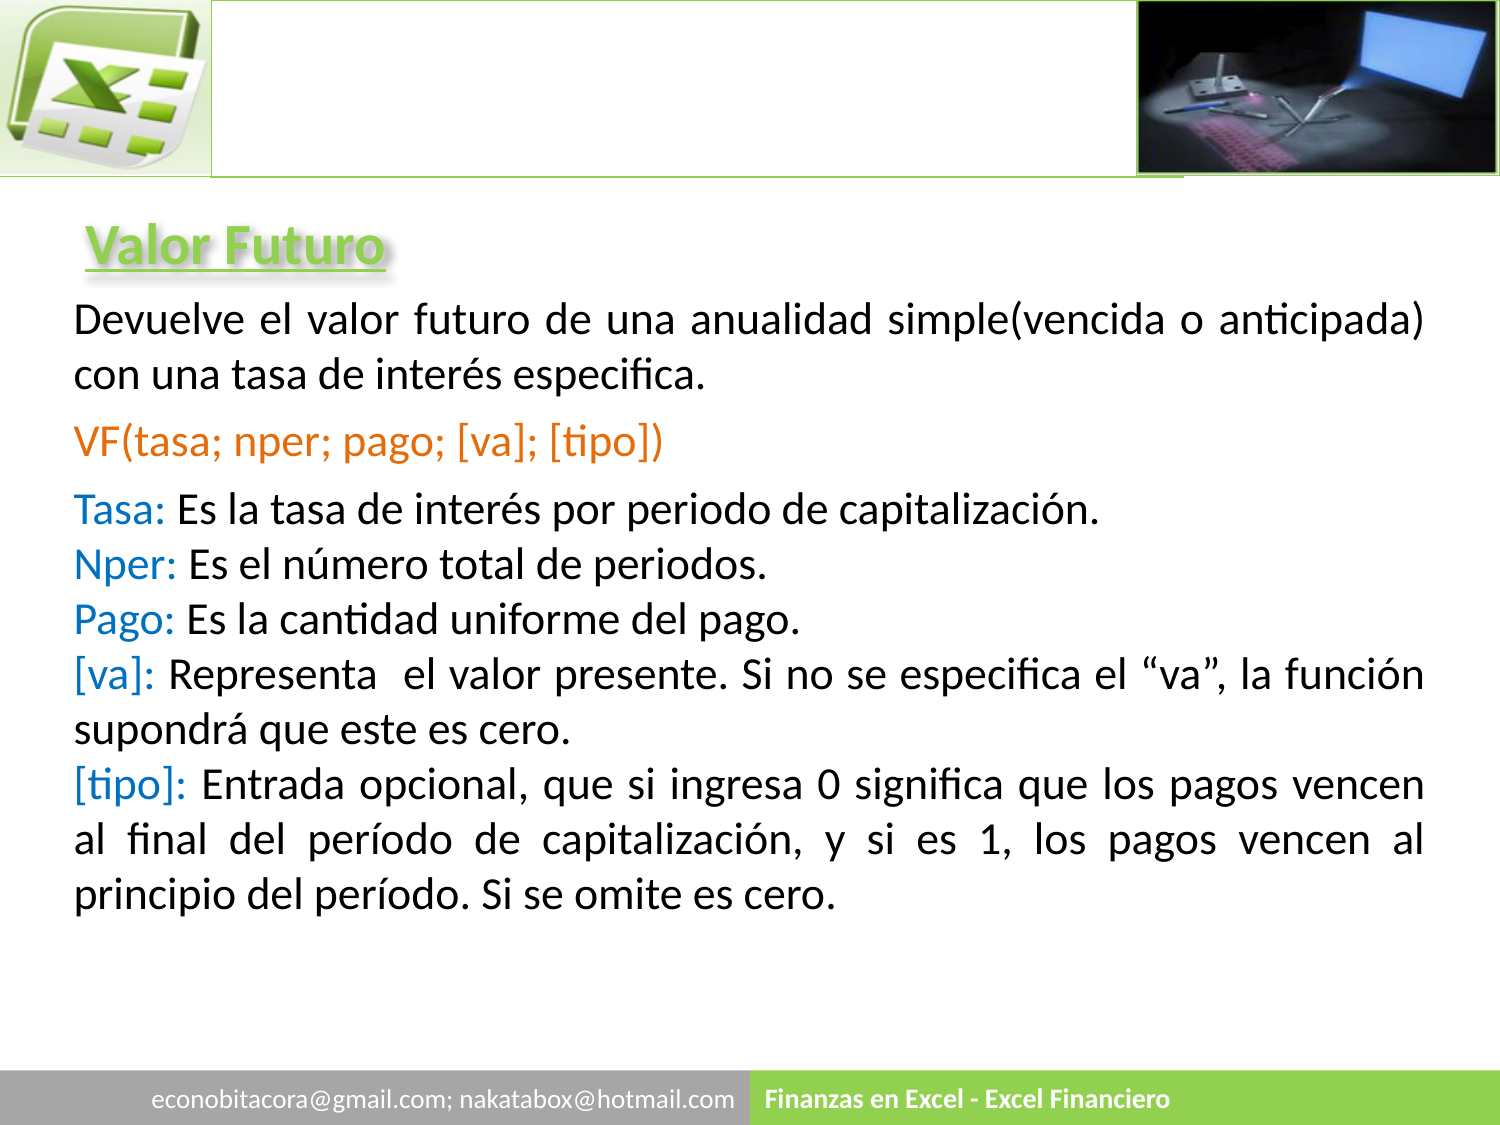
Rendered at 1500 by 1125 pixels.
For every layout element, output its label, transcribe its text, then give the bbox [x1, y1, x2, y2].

text_box Finanzas en Excel - Excel Financiero [749, 1070, 1500, 1125]
text_box [212, 0, 1134, 178]
picture [1136, 0, 1500, 177]
text_box Devuelve el valor futuro de una anualidad simple(vencida o anticipada) con una tasa de interés especifica. VF(tasa; nper; pago; [va]; [tipo]) Tasa: Es la tasa de interés por periodo de capitalización. Nper: Es el número total de periodos. Pago: Es la cantidad uniforme del pago. [va]: Representa el valor presente. Si no se especifica el “va”, la función supondrá que este es cero. [tipo]: Entrada opcional, que si ingresa 0 significa que los pagos vencen al final del período de capitalización, y si es 1, los pagos vencen al principio del período. Si se omite es cero. [58, 281, 1442, 1055]
picture [0, 0, 212, 177]
text_box econobitacora@gmail.com; nakatabox@hotmail.com [0, 1070, 749, 1125]
subtitle Valor Futuro [70, 199, 422, 281]
